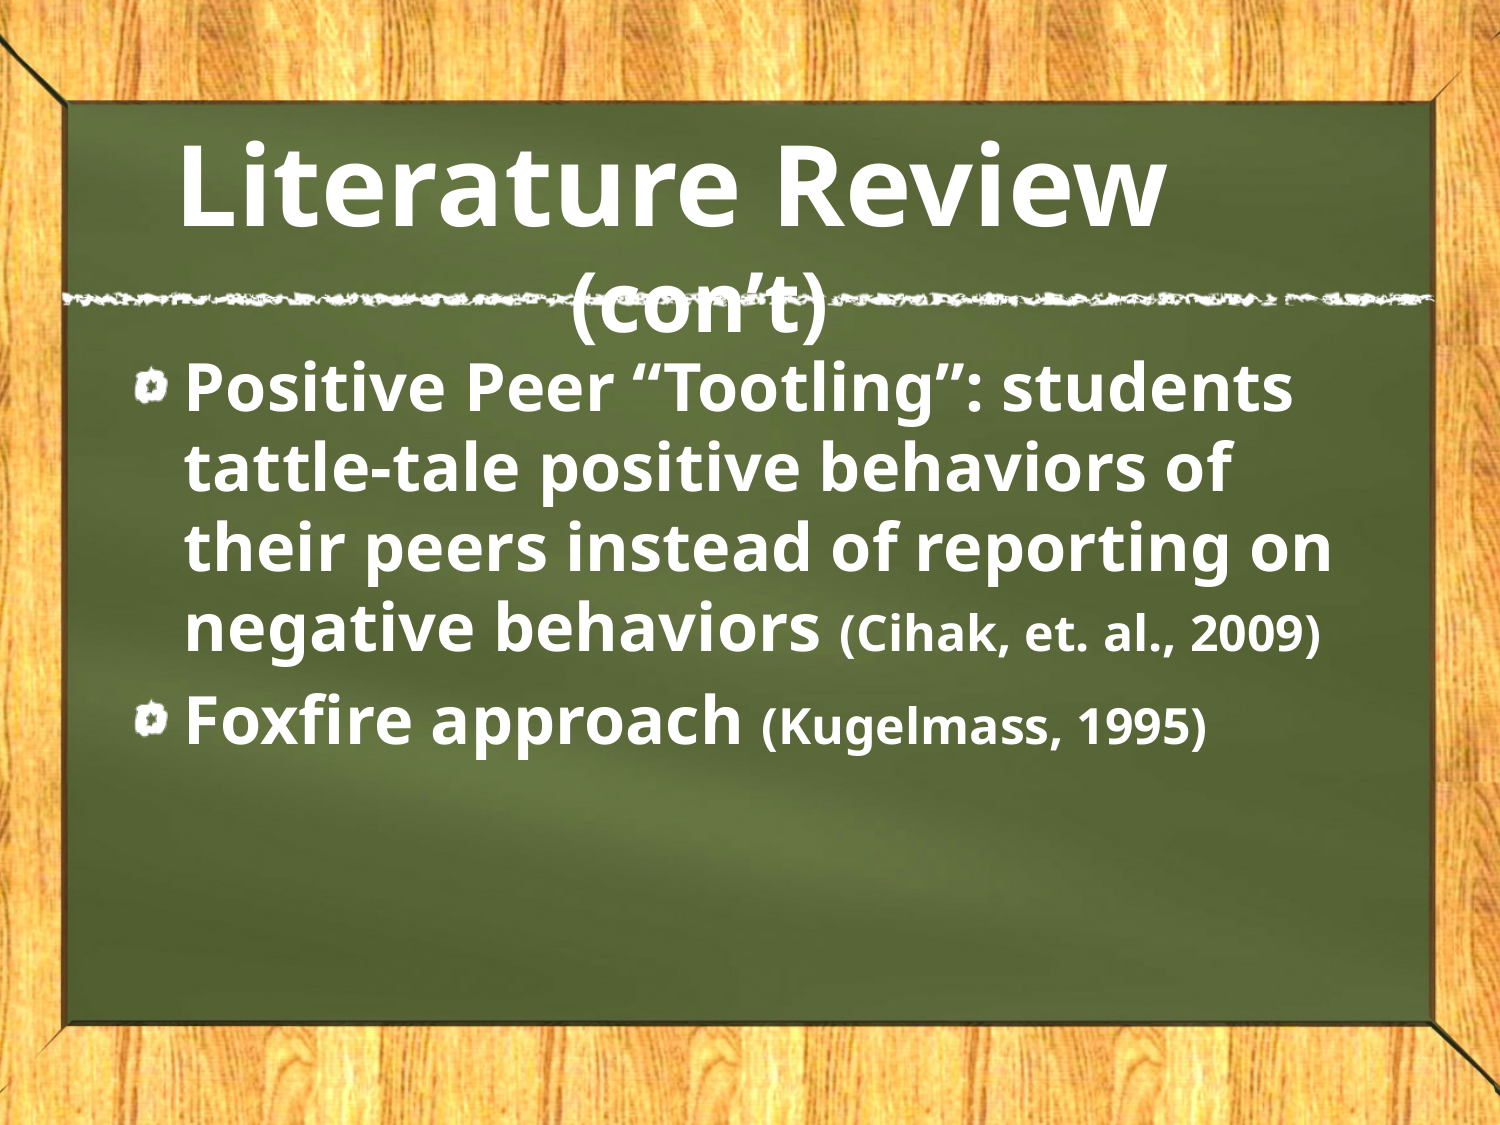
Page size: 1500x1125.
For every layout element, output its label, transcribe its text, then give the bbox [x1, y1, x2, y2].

picture [0, 0, 1500, 1125]
list Positive Peer “Tootling”: students tattle-tale positive behaviors of their peers instead of reporting on negative behaviors (Cihak, et. al., 2009) Foxfire approach (Kugelmass, 1995) [112, 337, 1388, 1013]
title Literature Review (con’t) [112, 137, 1288, 326]
